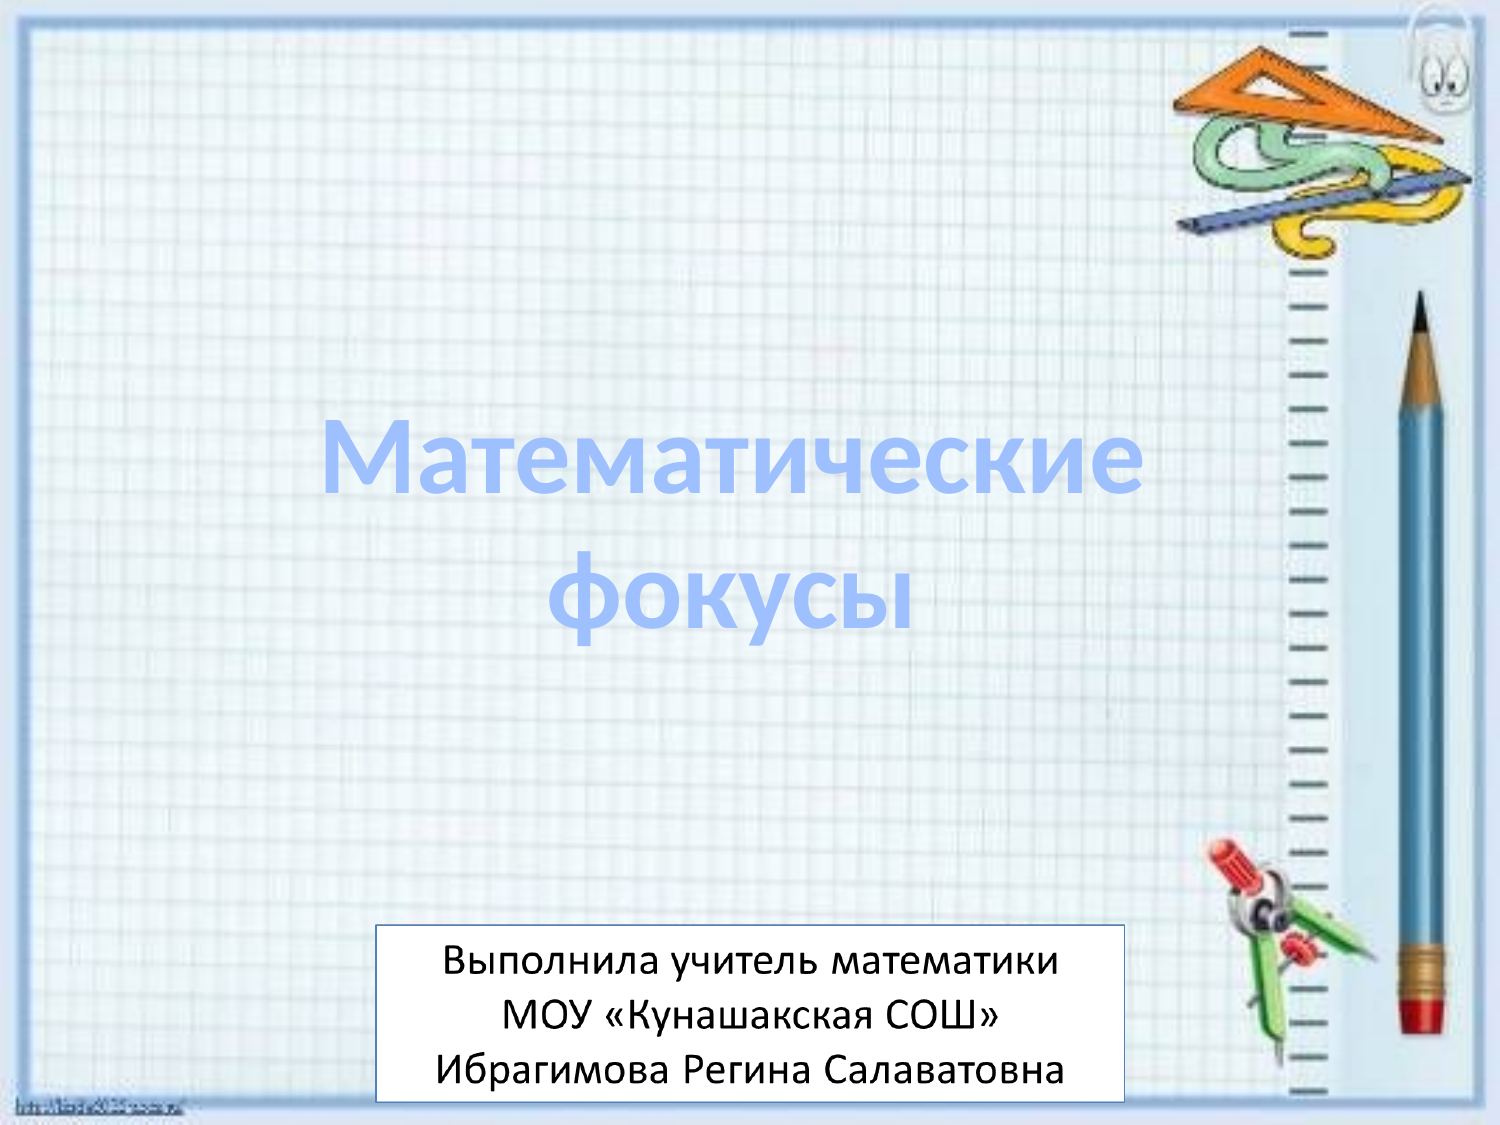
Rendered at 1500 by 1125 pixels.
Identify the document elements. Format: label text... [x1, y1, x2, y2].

picture [0, 0, 1500, 1125]
text_box Математические фокусы [230, 373, 1235, 659]
